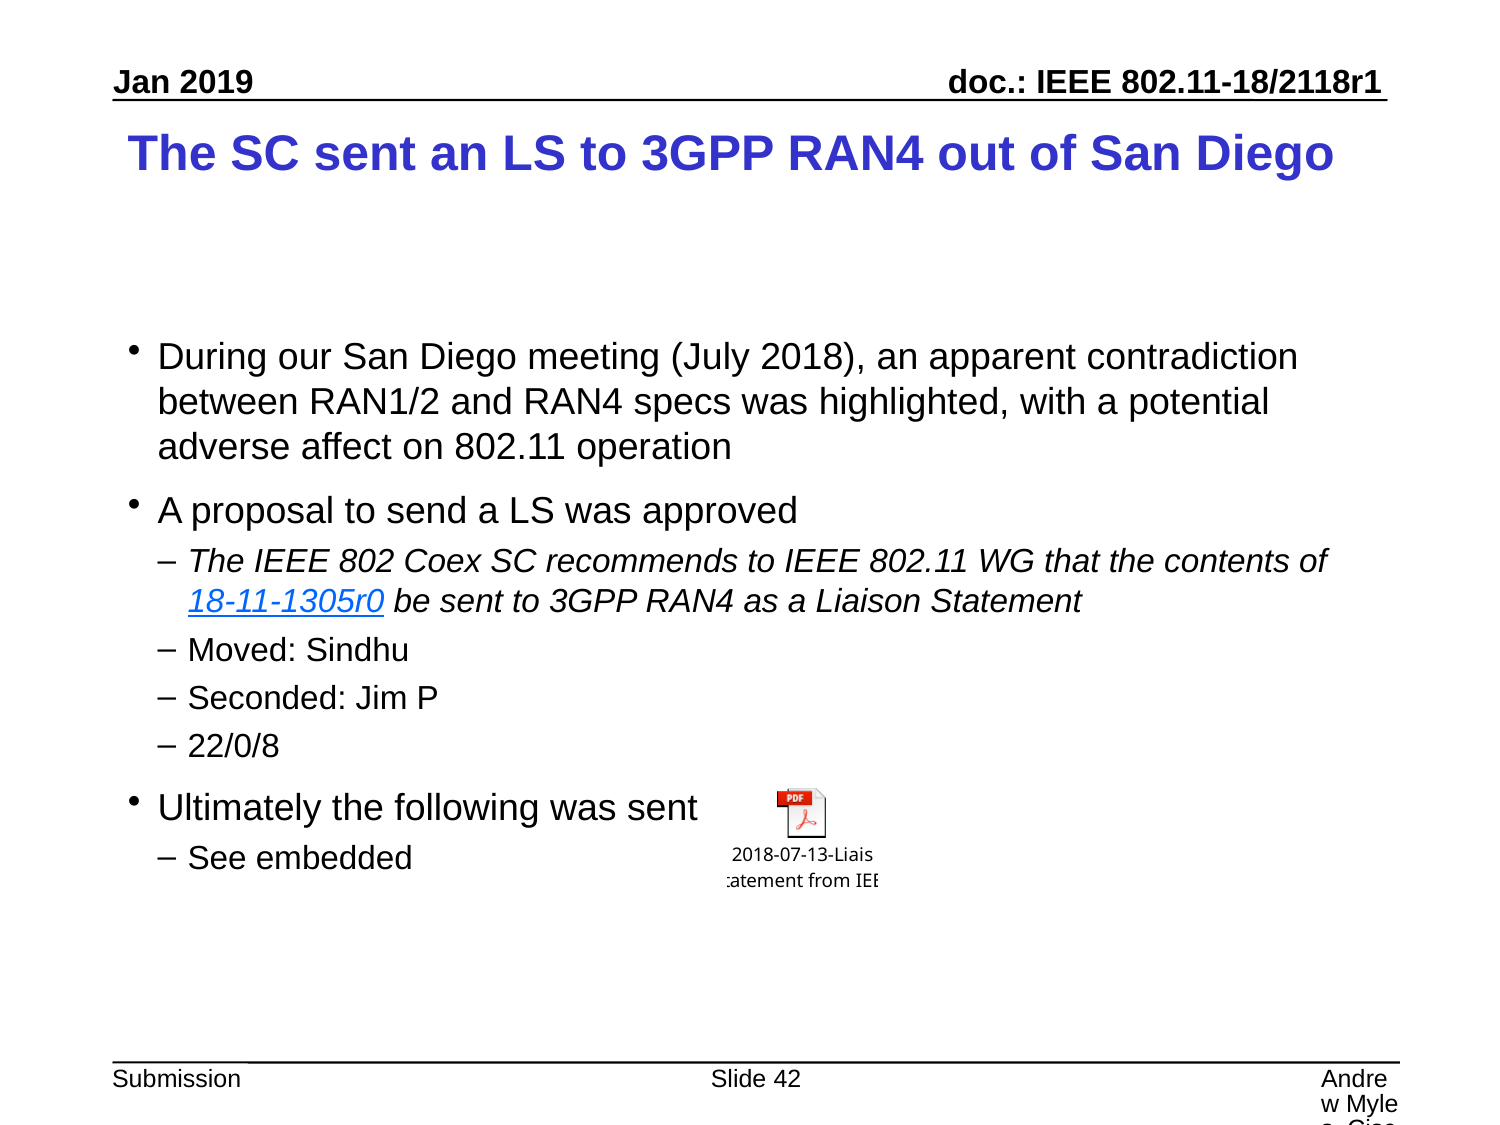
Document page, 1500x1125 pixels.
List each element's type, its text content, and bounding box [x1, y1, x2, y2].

slide_number Slide 42 [709, 1061, 803, 1093]
title The SC sent an LS to 3GPP RAN4 out of San Diego [112, 112, 1388, 288]
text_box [727, 787, 878, 920]
footer Andrew Myles, Cisco [1320, 1061, 1402, 1093]
list During our San Diego meeting (July 2018), an apparent contradiction between RAN1/2 and RAN4 specs was highlighted, with a potential adverse affect on 802.11 operation A proposal to send a LS was approved The IEEE 802 Coex SC recommends to IEEE 802.11 WG that the contents of 18-11-1305r0 be sent to 3GPP RAN4 as a Liaison Statement Moved: Sindhu Seconded: Jim P 22/0/8 Ultimately the following was sent See embedded [112, 324, 1388, 1000]
